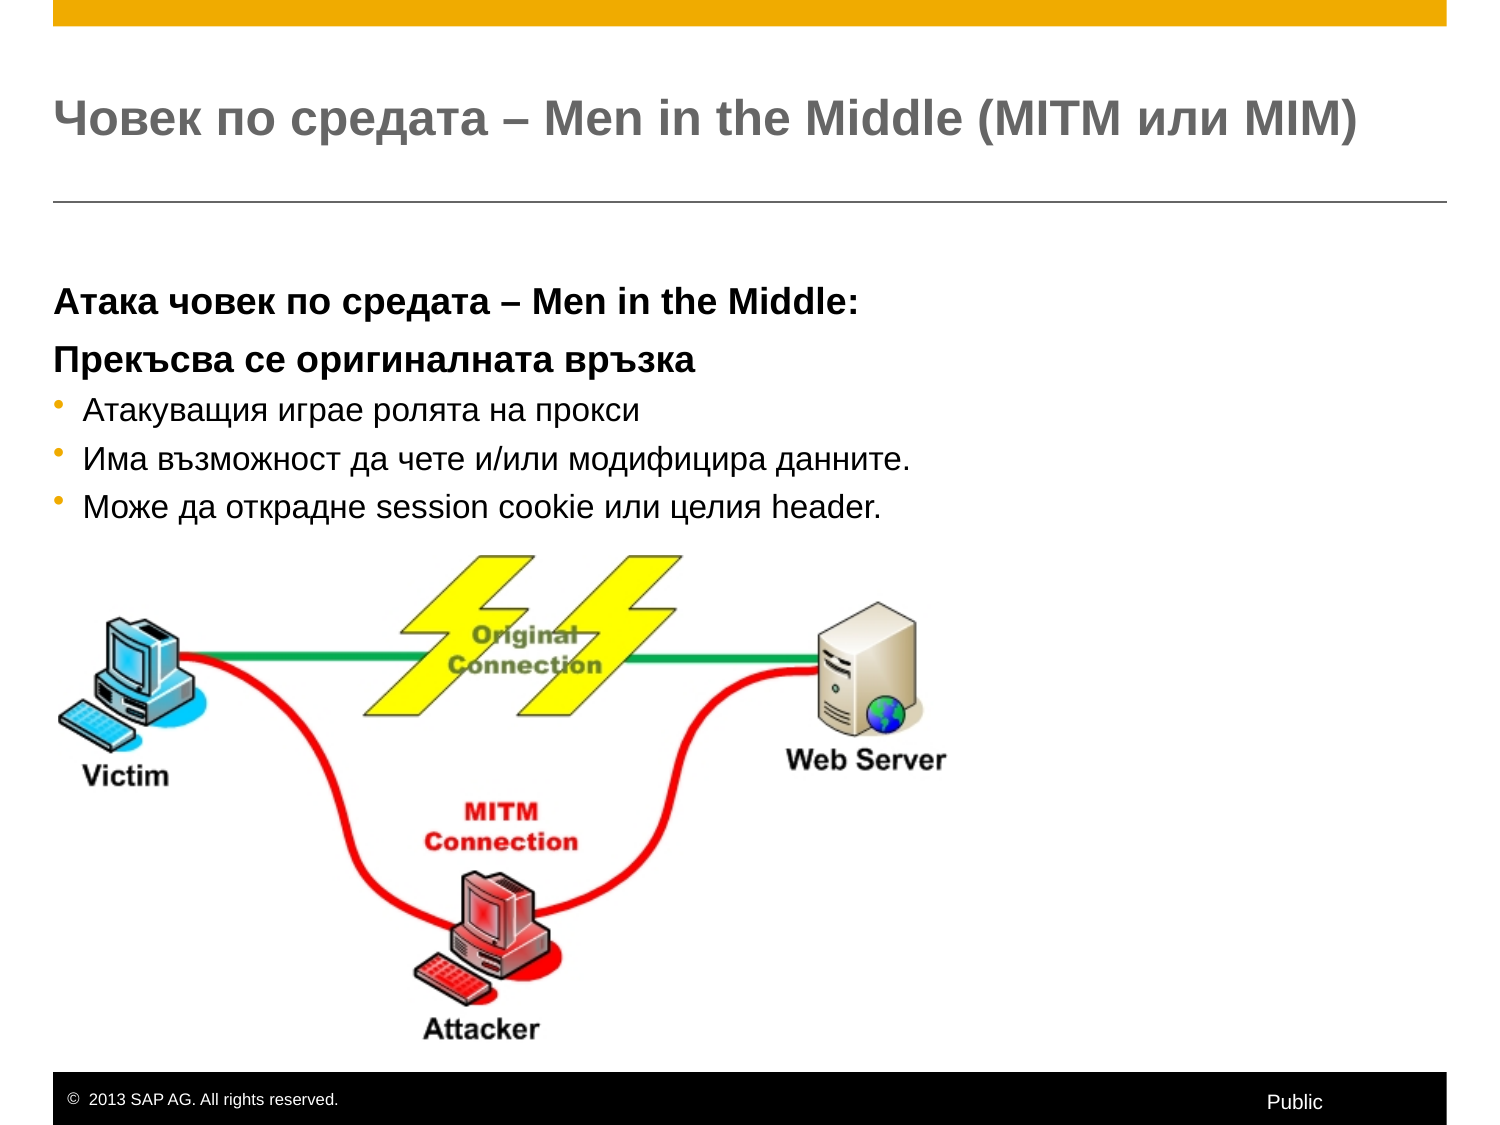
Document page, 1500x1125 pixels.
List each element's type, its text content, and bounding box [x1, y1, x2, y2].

picture [58, 554, 948, 1050]
title Човек по средата – Men in the Middle (MITM или MIM) [53, 53, 1447, 178]
list Атака човек по средата – Men in the Middle: Прекъсва се оригиналната връзка Атакуващия играе ролята на прокси Има възможност да чете и/или модифицира данните. Може да открадне session cookie или целия header. [53, 277, 964, 998]
